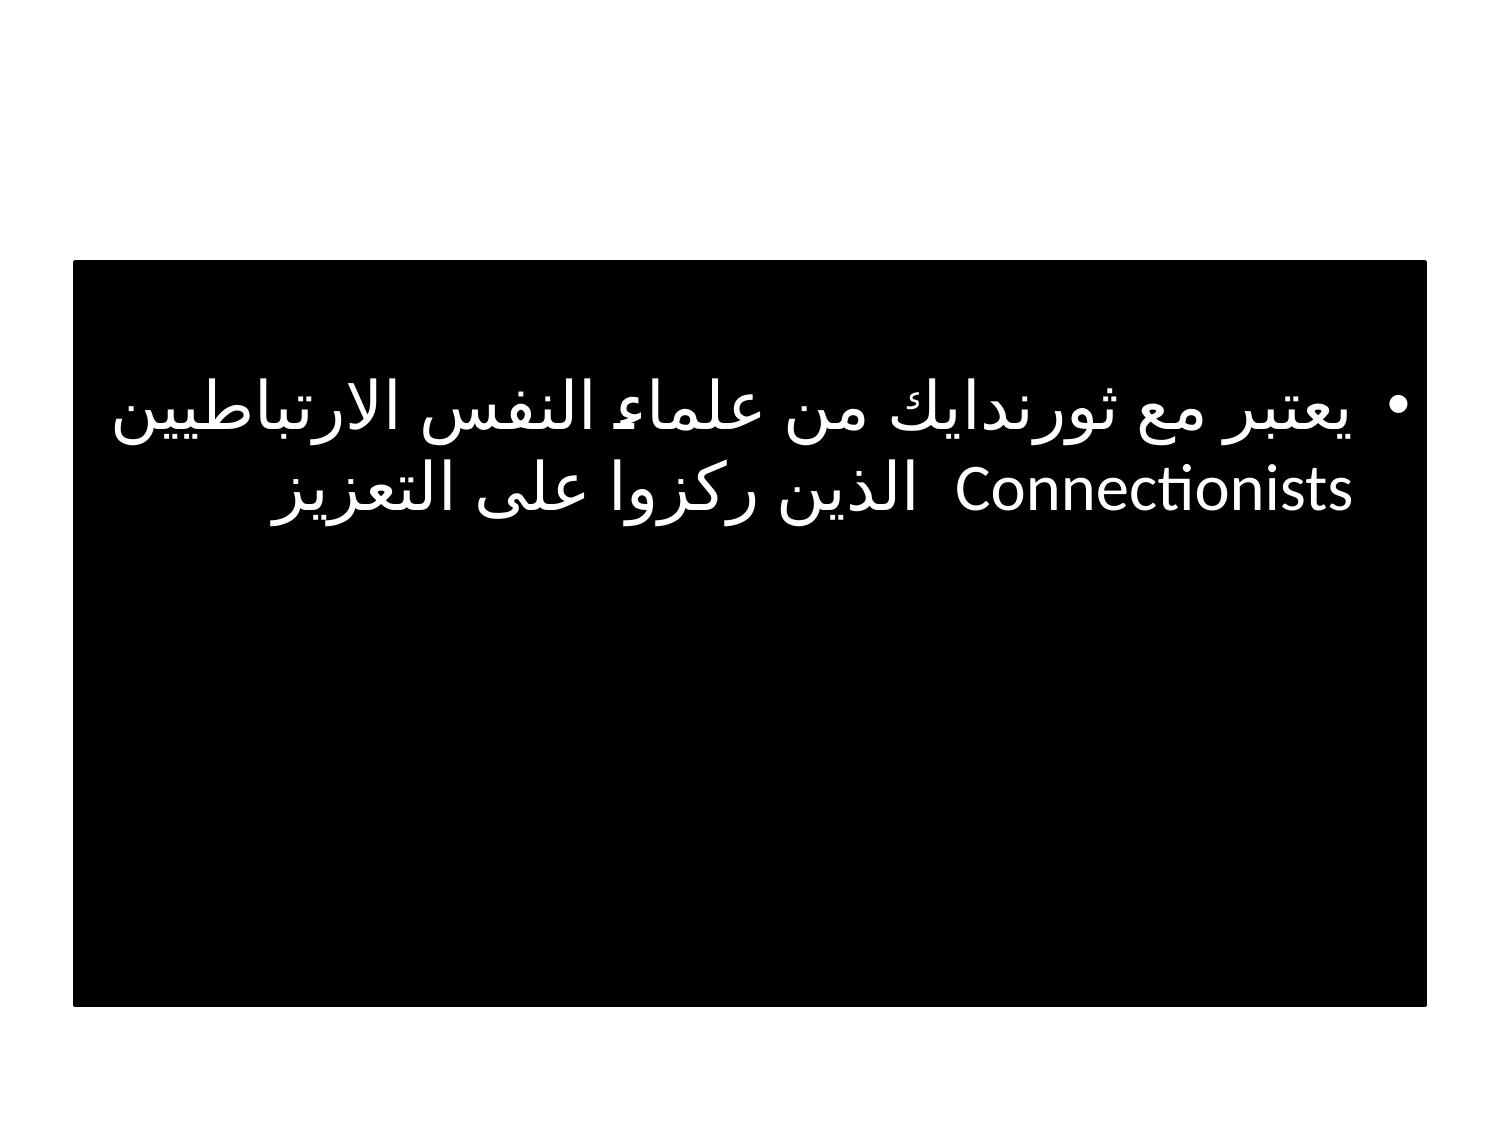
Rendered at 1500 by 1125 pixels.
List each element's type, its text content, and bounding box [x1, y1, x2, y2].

list يعتبر مع ثورندايك من علماء النفس الارتباطيين Connectionists الذين ركزوا على التعزيز [73, 260, 1427, 1007]
